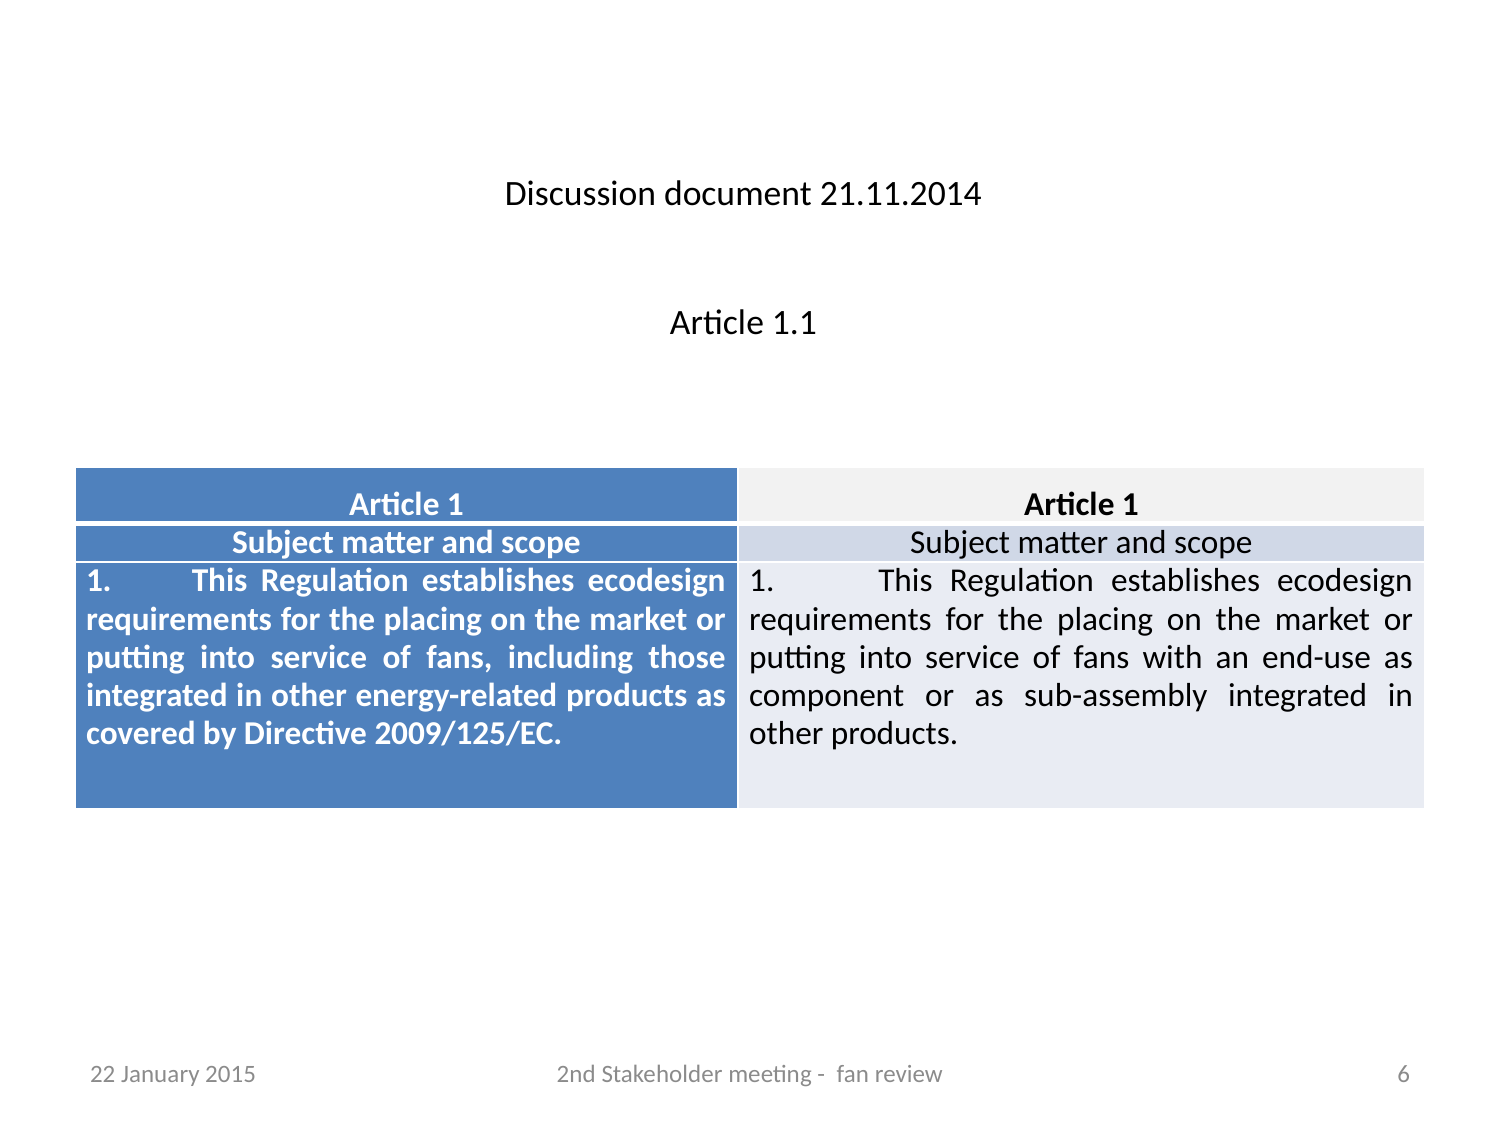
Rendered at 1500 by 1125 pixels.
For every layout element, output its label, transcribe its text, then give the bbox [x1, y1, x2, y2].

table_header Article 1 [76, 468, 737, 521]
slide_number 6 [1074, 1042, 1425, 1103]
title Discussion document 21.11.2014 Article 1.1 [68, 162, 1419, 350]
table_cell 1. This Regulation establishes ecodesign requirements for the placing on the market or putting into service of fans, including those integrated in other energy-related products as covered by Directive 2009/125/EC. [76, 563, 737, 808]
table_header Article 1 [739, 468, 1424, 521]
table_cell 1. This Regulation establishes ecodesign requirements for the placing on the market or putting into service of fans with an end-use as component or as sub-assembly integrated in other products. [739, 563, 1424, 808]
footer 2nd Stakeholder meeting - fan review [512, 1042, 988, 1103]
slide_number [75, 1042, 425, 1103]
table_cell Subject matter and scope [739, 526, 1424, 561]
table_cell Subject matter and scope [76, 526, 737, 561]
